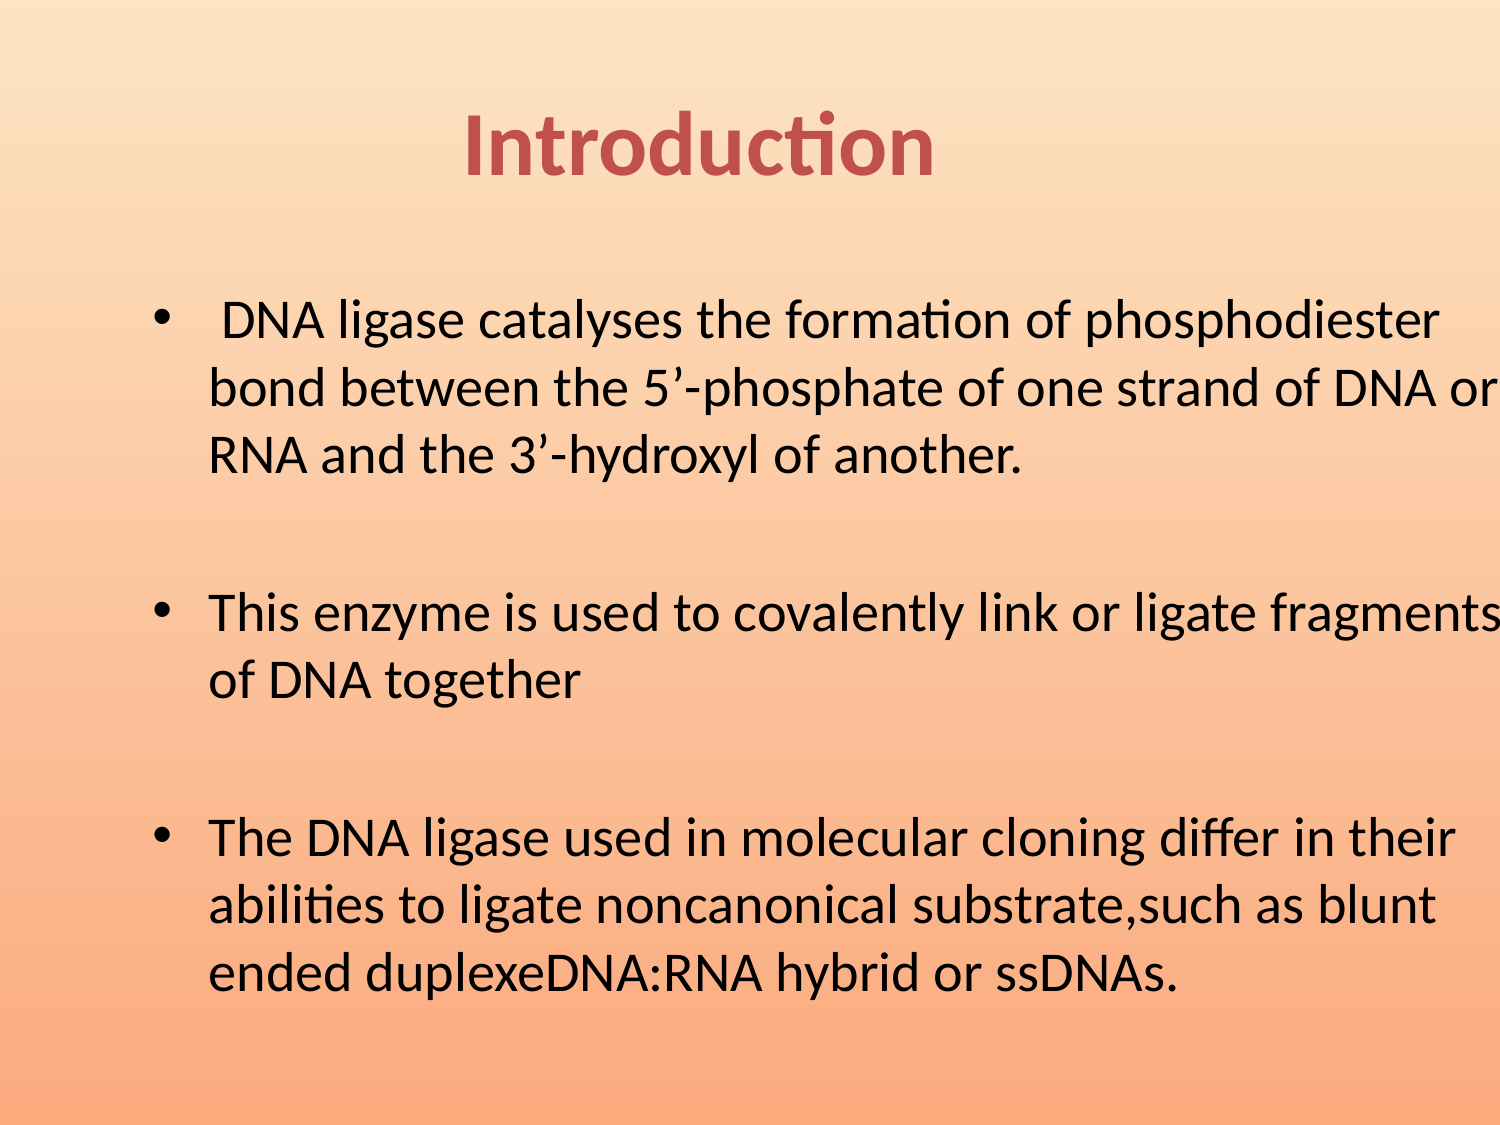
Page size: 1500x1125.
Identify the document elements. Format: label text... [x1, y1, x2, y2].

title Introduction [24, 45, 1375, 233]
list DNA ligase catalyses the formation of phosphodiester bond between the 5’-phosphate of one strand of DNA or RNA and the 3’-hydroxyl of another. This enzyme is used to covalently link or ligate fragments of DNA together The DNA ligase used in molecular cloning differ in their abilities to ligate noncanonical substrate,such as blunt ended duplexeDNA:RNA hybrid or ssDNAs. [137, 275, 1500, 1125]
